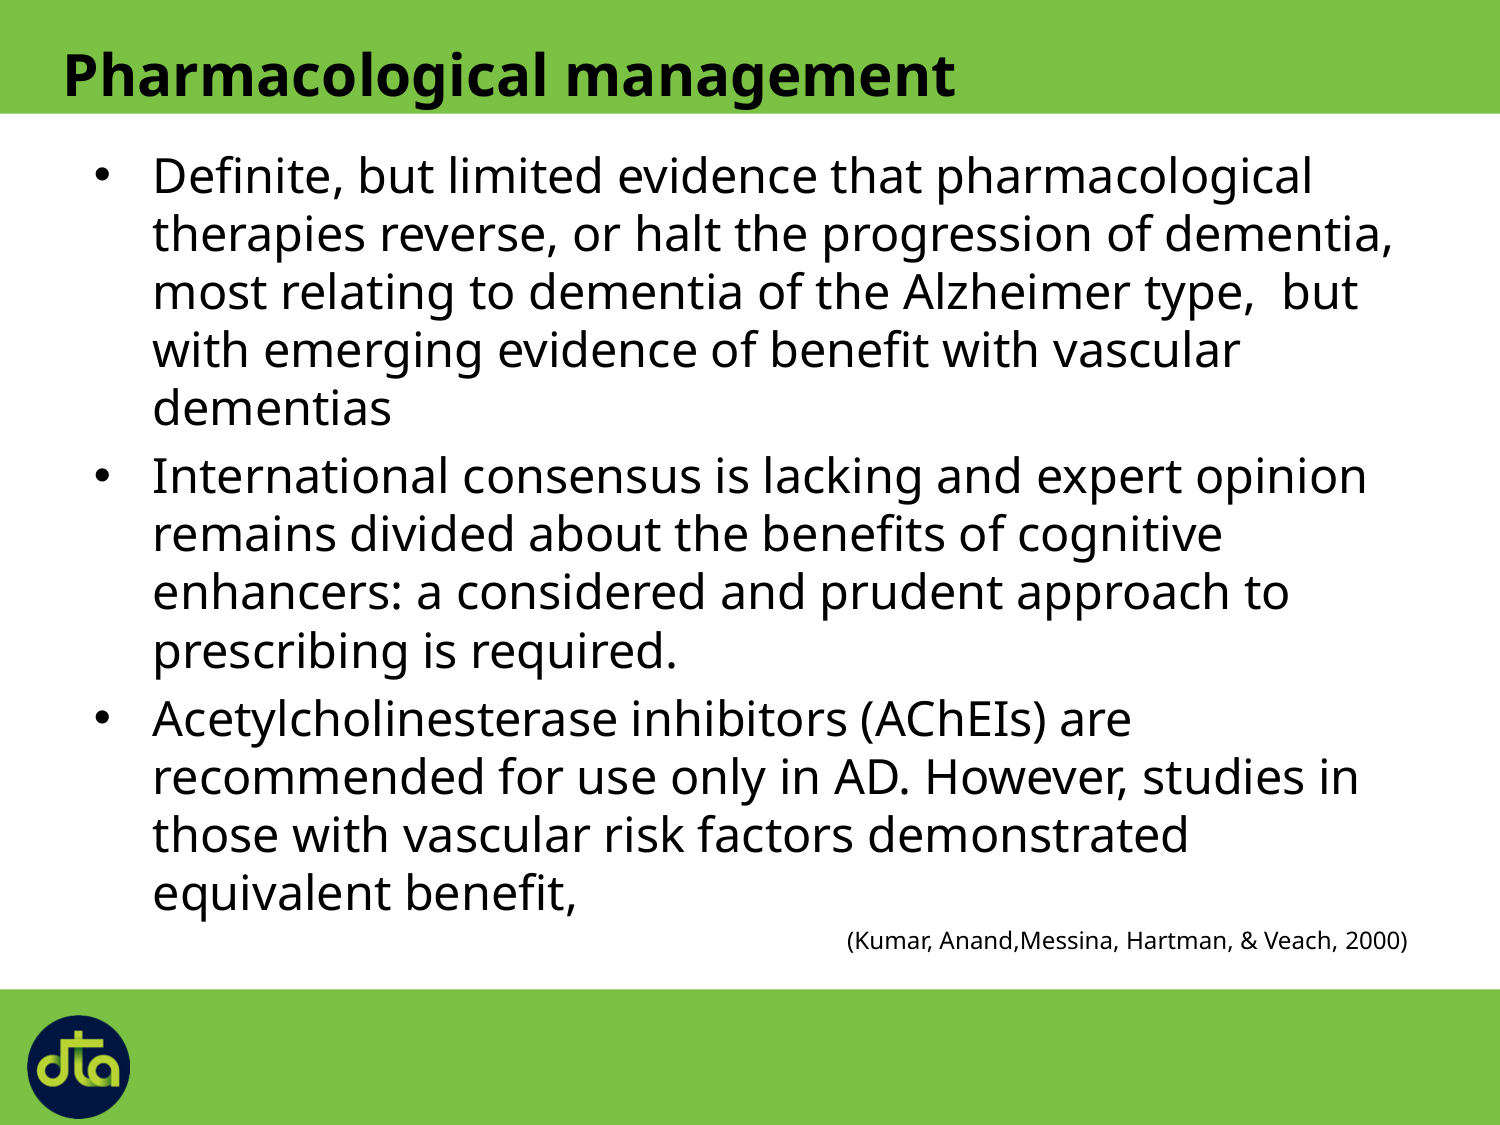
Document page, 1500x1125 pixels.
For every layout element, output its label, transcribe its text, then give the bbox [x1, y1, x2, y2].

picture [27, 1015, 131, 1120]
text_box Definite, but limited evidence that pharmacological therapies reverse, or halt the progression of dementia, most relating to dementia of the Alzheimer type, but with emerging evidence of benefit with vascular dementias International consensus is lacking and expert opinion remains divided about the benefits of cognitive enhancers: a considered and prudent approach to prescribing is required. Acetylcholinesterase inhibitors (AChEIs) are recommended for use only in AD. However, studies in those with vascular risk factors demonstrated equivalent benefit, (Kumar, Anand,Messina, Hartman, & Veach, 2000) [78, 137, 1429, 963]
text_box Pharmacological management [30, 19, 989, 127]
